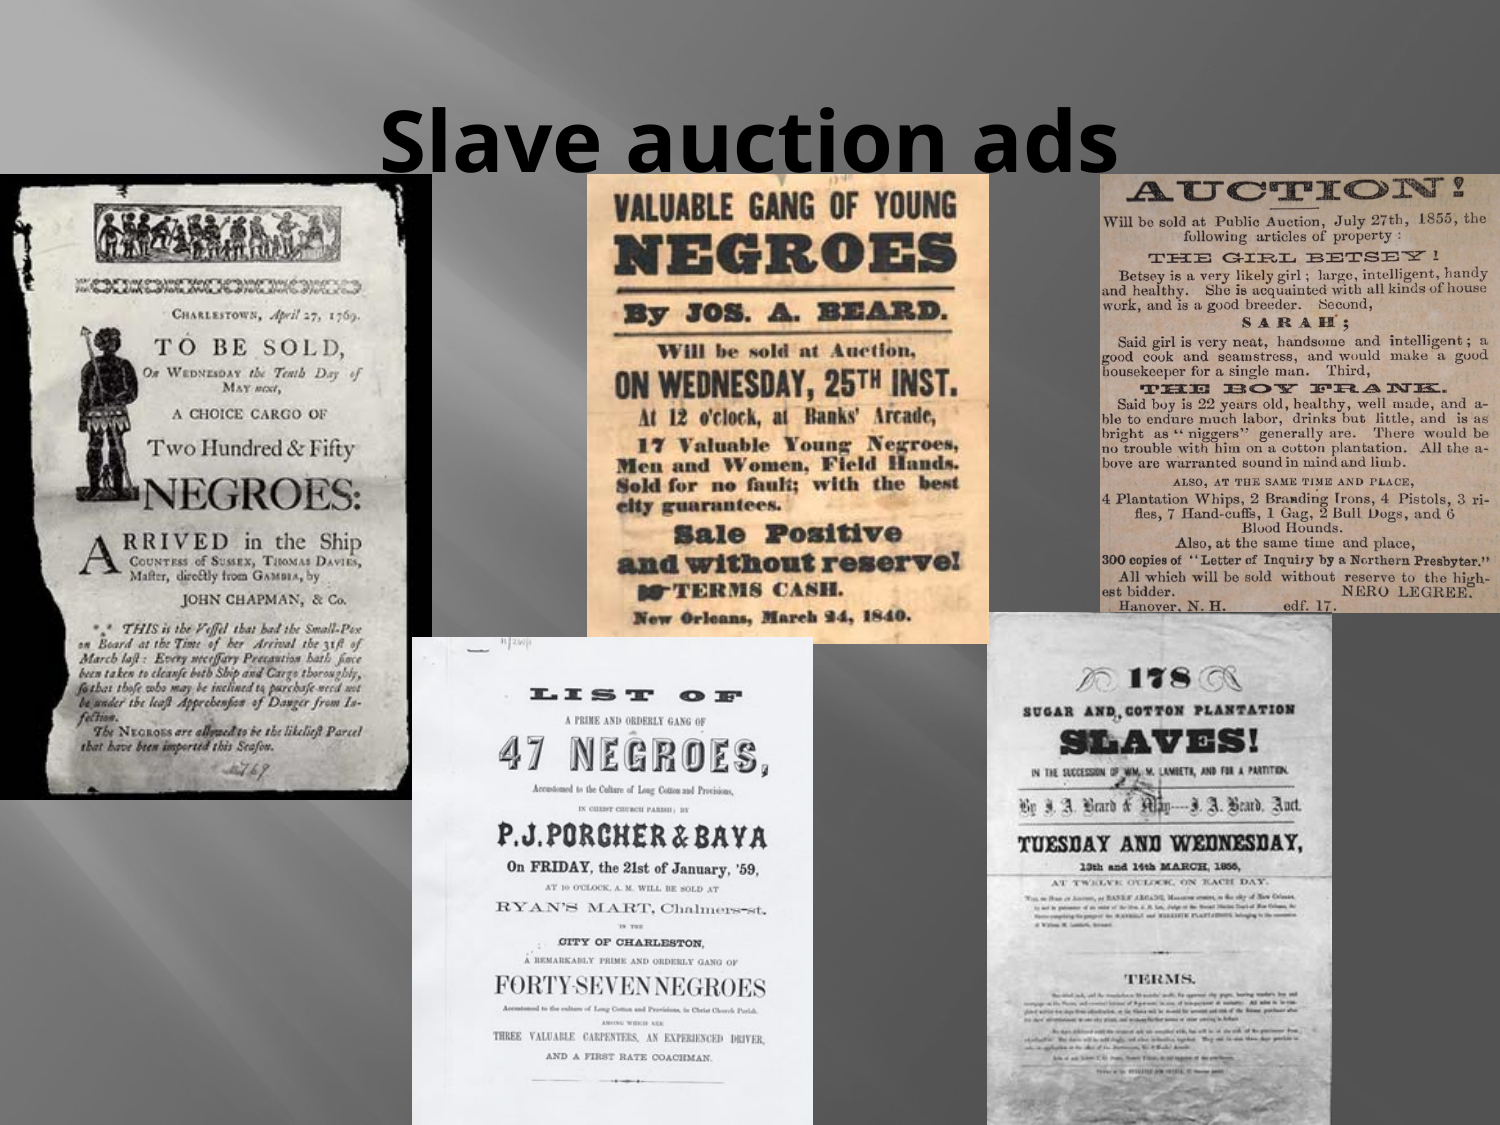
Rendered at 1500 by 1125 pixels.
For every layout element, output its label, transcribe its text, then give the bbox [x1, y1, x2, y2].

picture [0, 174, 1500, 1125]
title Slave auction ads [75, 45, 1425, 233]
